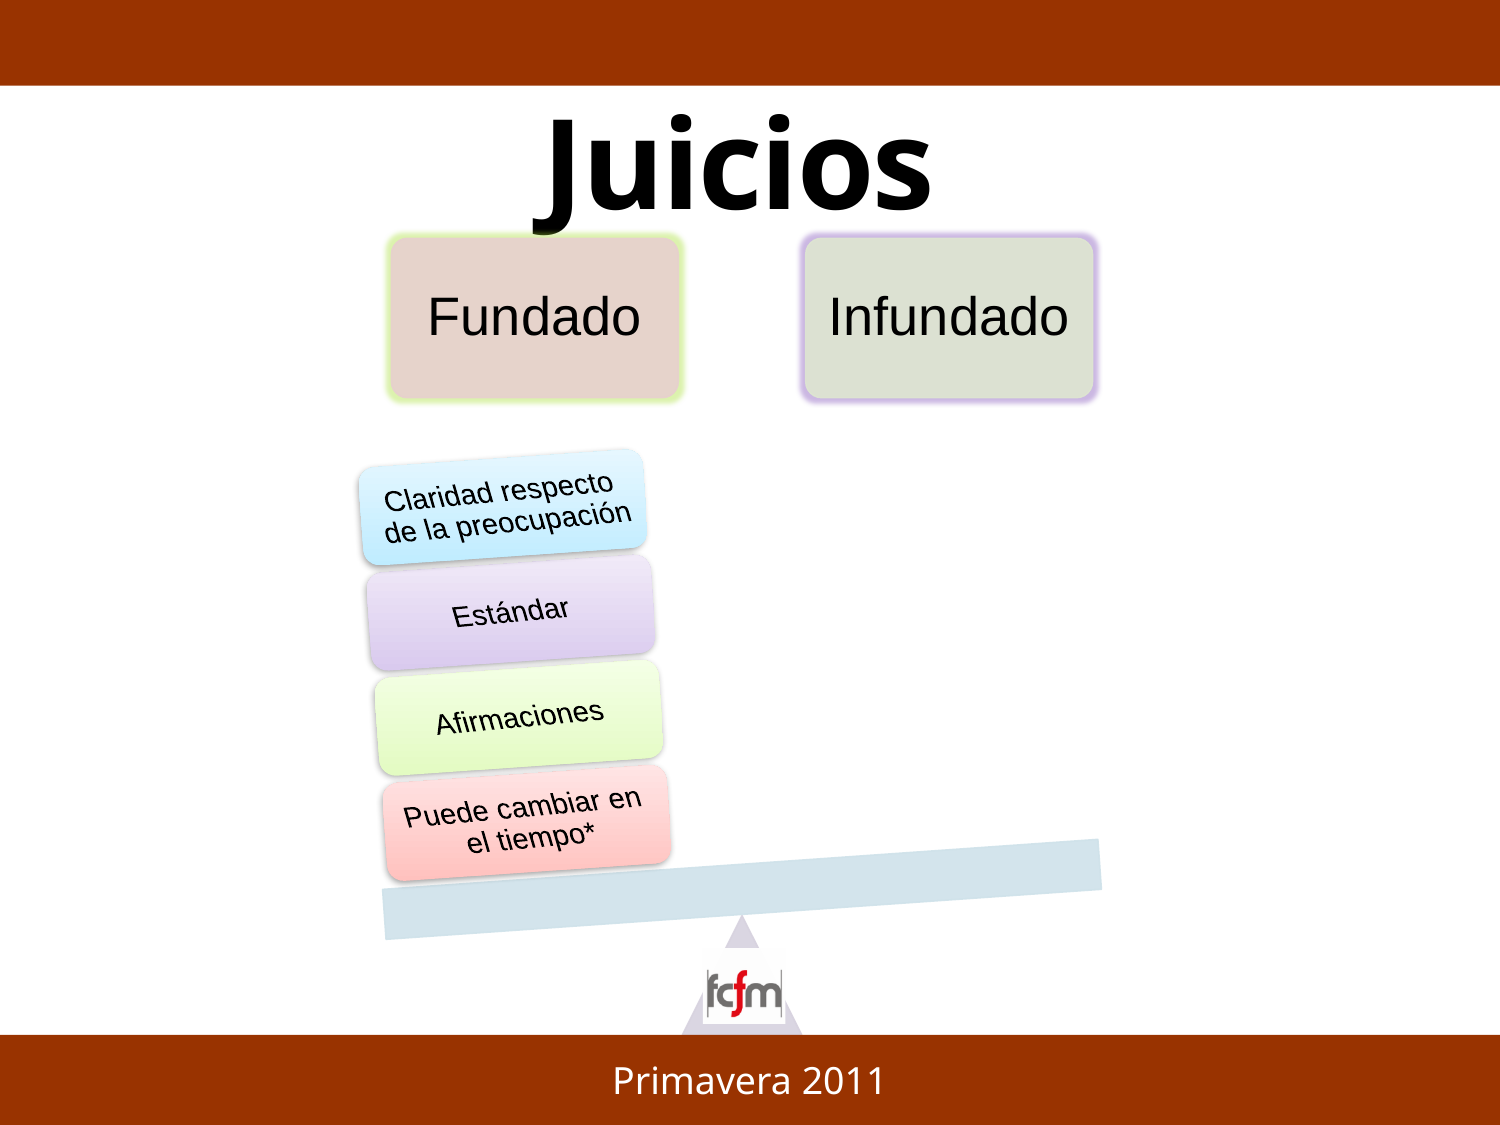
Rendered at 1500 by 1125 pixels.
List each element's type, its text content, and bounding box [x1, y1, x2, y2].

text_box Juicios [76, 86, 1401, 242]
text_box Primavera 2011 [0, 1034, 1500, 1125]
text_box [0, 0, 1500, 86]
picture [702, 948, 786, 1024]
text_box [241, 238, 1243, 1036]
